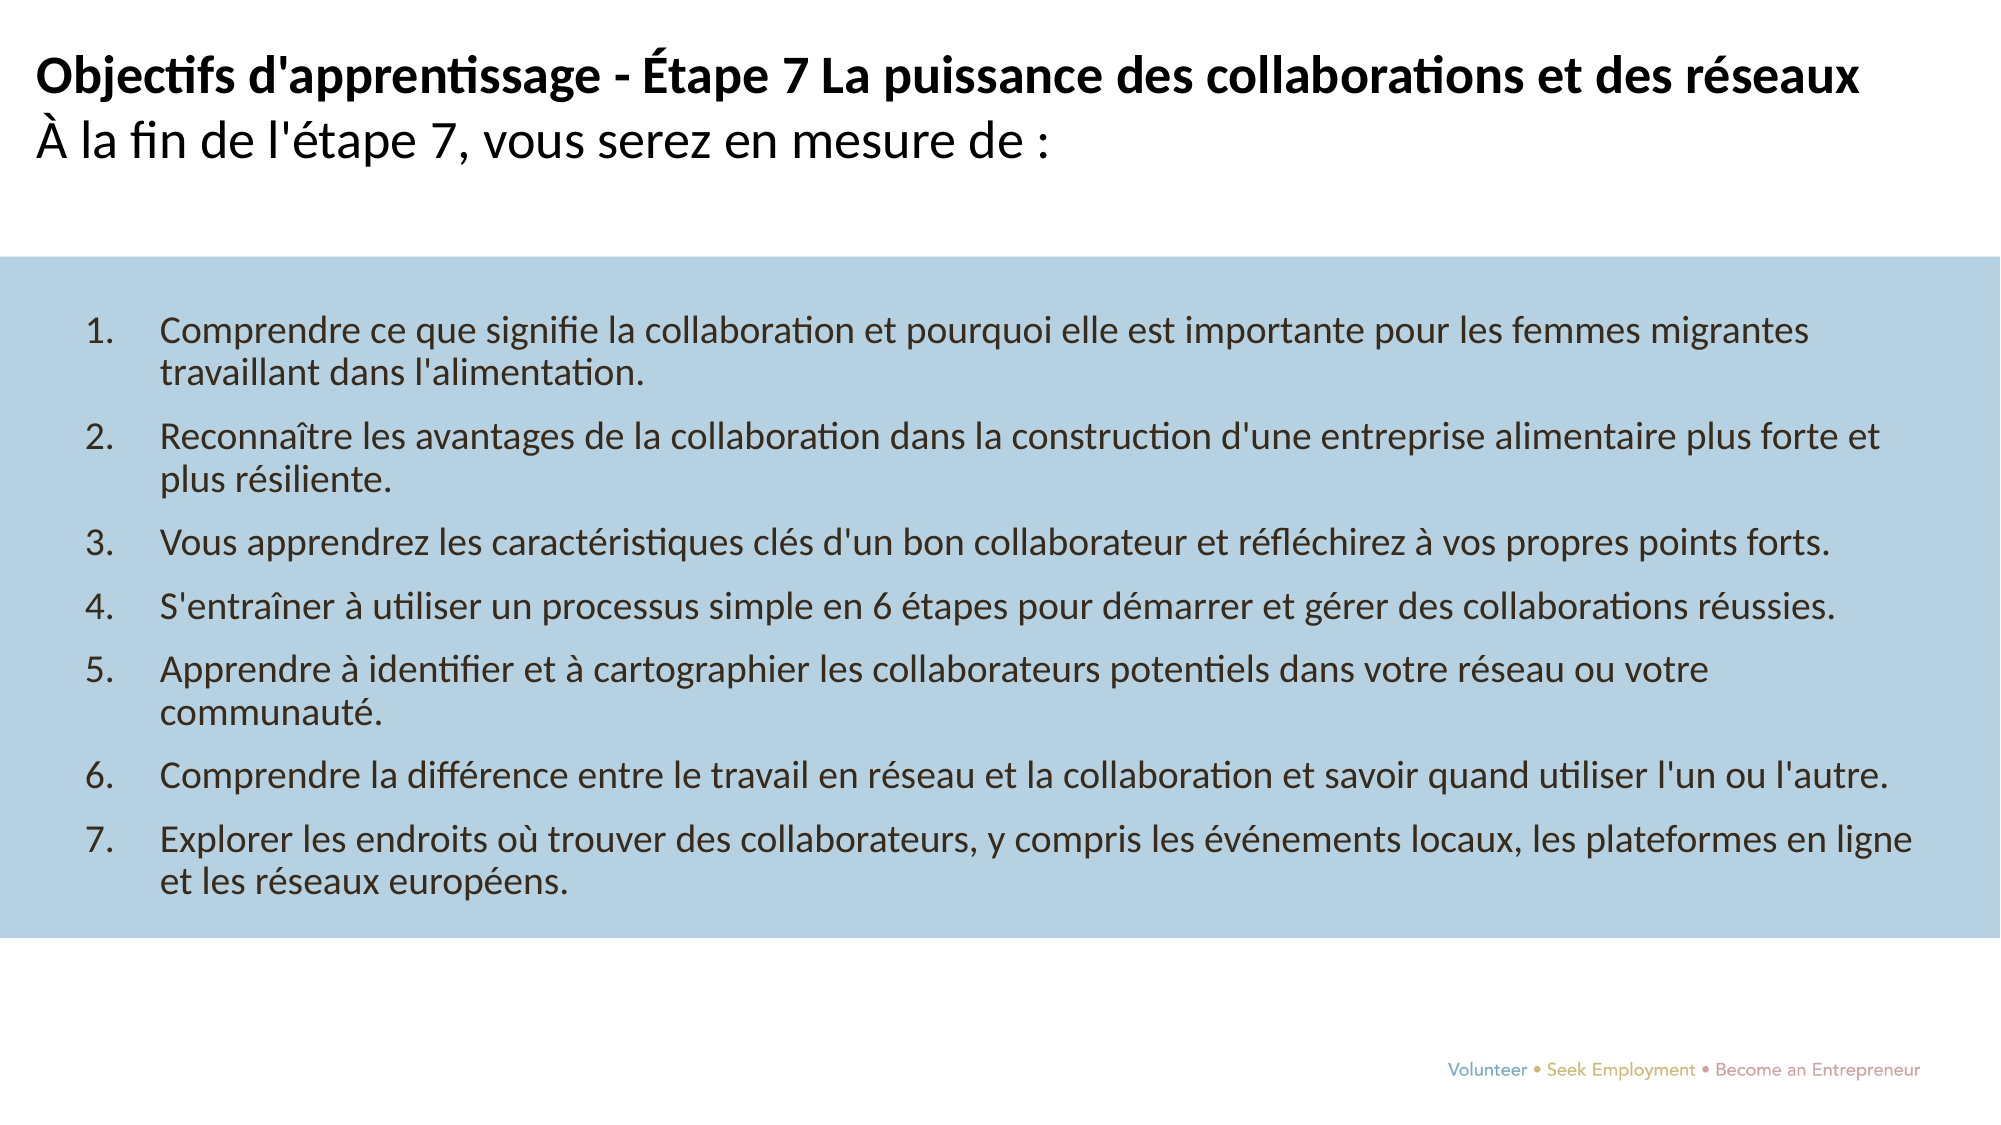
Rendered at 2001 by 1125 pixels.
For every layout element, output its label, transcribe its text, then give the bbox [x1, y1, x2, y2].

list Comprendre ce que signifie la collaboration et pourquoi elle est importante pour les femmes migrantes travaillant dans l'alimentation. Reconnaître les avantages de la collaboration dans la construction d'une entreprise alimentaire plus forte et plus résiliente. Vous apprendrez les caractéristiques clés d'un bon collaborateur et réfléchirez à vos propres points forts. S'entraîner à utiliser un processus simple en 6 étapes pour démarrer et gérer des collaborations réussies. Apprendre à identifier et à cartographier les collaborateurs potentiels dans votre réseau ou votre communauté. Comprendre la différence entre le travail en réseau et la collaboration et savoir quand utiliser l'un ou l'autre. Explorer les endroits où trouver des collaborateurs, y compris les événements locaux, les plateformes en ligne et les réseaux européens. [70, 301, 1933, 919]
picture [1418, 1046, 1971, 1103]
text_box [0, 256, 2000, 939]
text_box Objectifs d'apprentissage - Étape 7 La puissance des collaborations et des réseaux À la fin de l'étape 7, vous serez en mesure de : [21, 31, 2000, 177]
